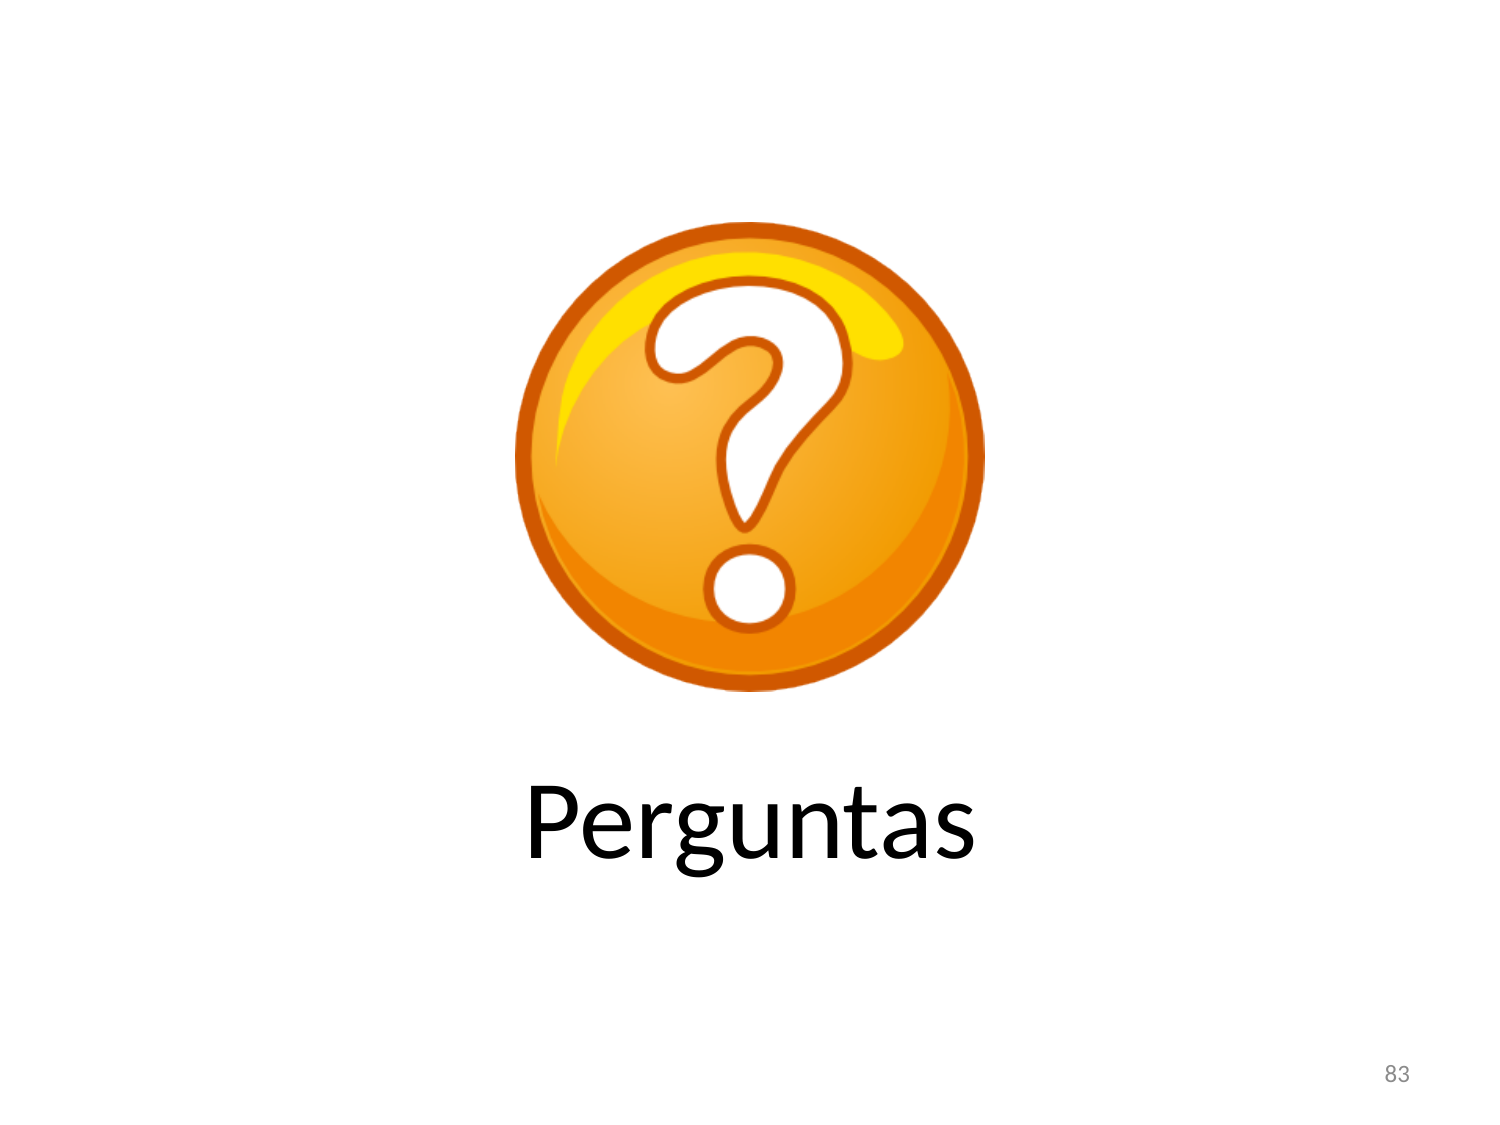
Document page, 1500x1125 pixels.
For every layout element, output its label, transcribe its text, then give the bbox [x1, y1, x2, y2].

slide_number 83 [1074, 1042, 1425, 1103]
text_box Perguntas [509, 738, 993, 888]
picture [515, 222, 985, 692]
